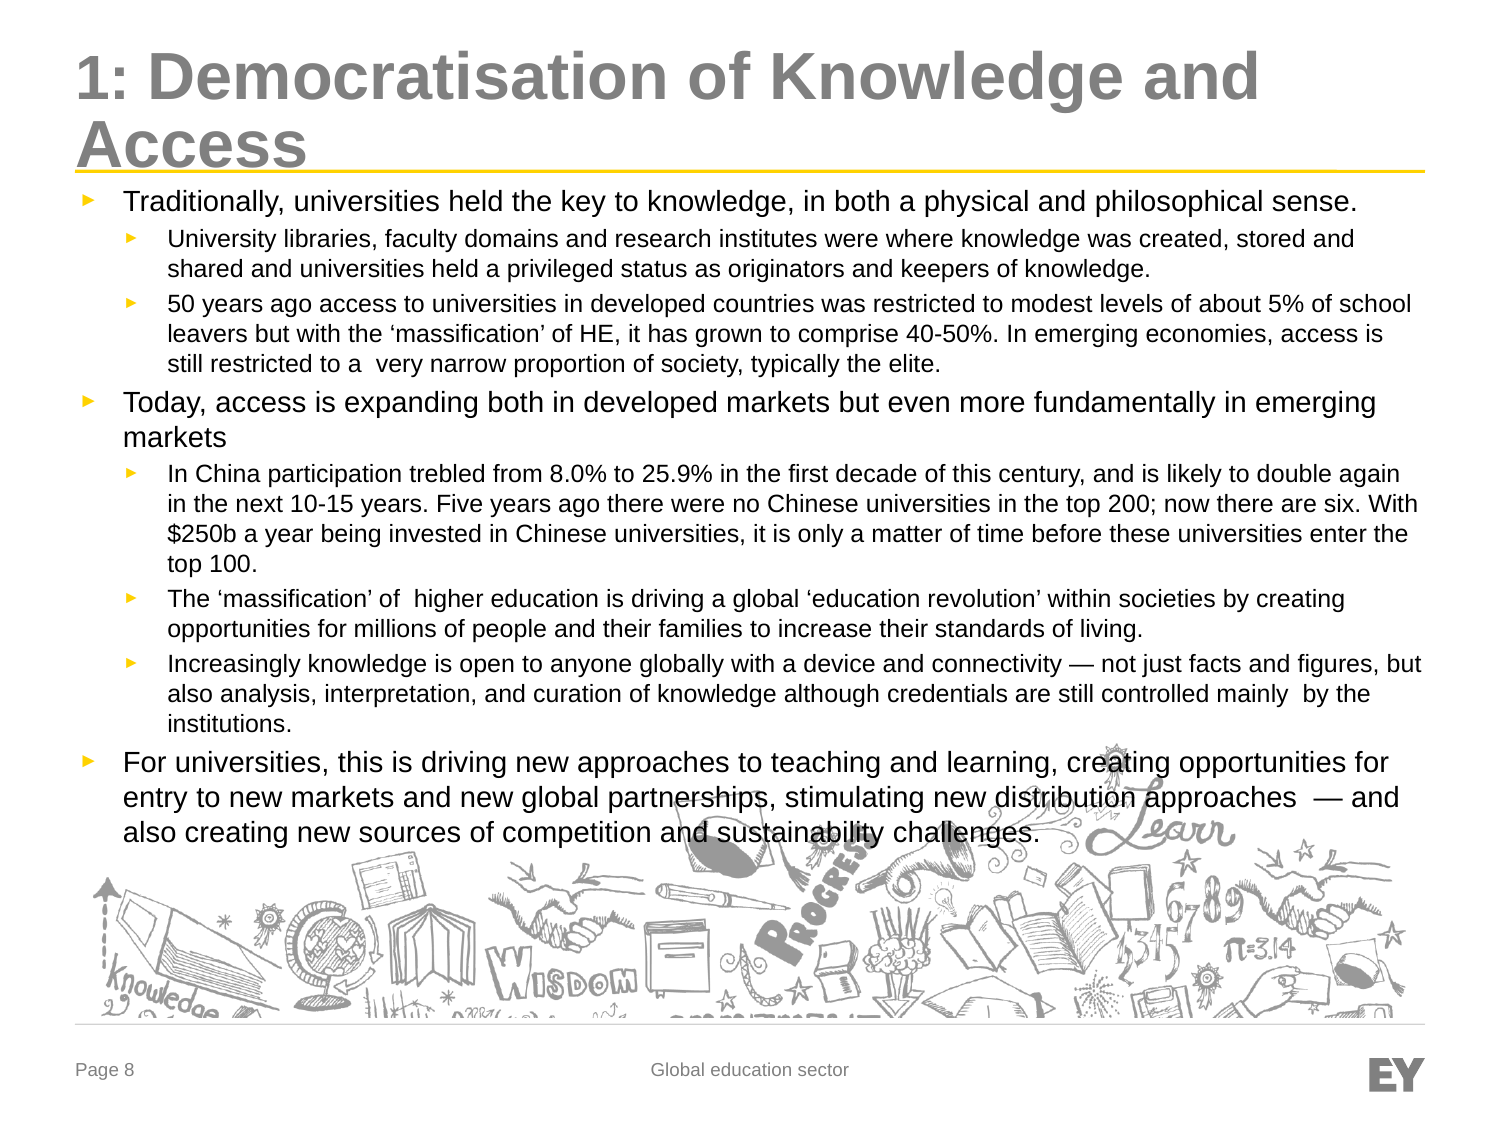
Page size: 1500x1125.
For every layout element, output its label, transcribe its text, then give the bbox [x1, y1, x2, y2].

picture [78, 743, 1426, 1018]
list Traditionally, universities held the key to knowledge, in both a physical and philosophical sense. University libraries, faculty domains and research institutes were where knowledge was created, stored and shared and universities held a privileged status as originators and keepers of knowledge. 50 years ago access to universities in developed countries was restricted to modest levels of about 5% of school leavers but with the ‘massification’ of HE, it has grown to comprise 40-50%. In emerging economies, access is still restricted to a very narrow proportion of society, typically the elite. Today, access is expanding both in developed markets but even more fundamentally in emerging markets In China participation trebled from 8.0% to 25.9% in the first decade of this century, and is likely to double again in the next 10-15 years. Five years ago there were no Chinese universities in the top 200; now there are six. With $250b a year being invested in Chinese universities, it is only a matter of time before these universities enter the top 100. The ‘massification’ of higher education is driving a global ‘education revolution’ within societies by creating opportunities for millions of people and their families to increase their standards of living. Increasingly knowledge is open to anyone globally with a device and connectivity — not just facts and figures, but also analysis, interpretation, and curation of knowledge although credentials are still controlled mainly by the institutions. For universities, this is driving new approaches to teaching and learning, creating opportunities for entry to new markets and new global partnerships, stimulating new distribution approaches — and also creating new sources of competition and sustainability challenges. [78, 182, 1429, 745]
title 1: Democratisation of Knowledge and Access [75, 45, 1425, 170]
